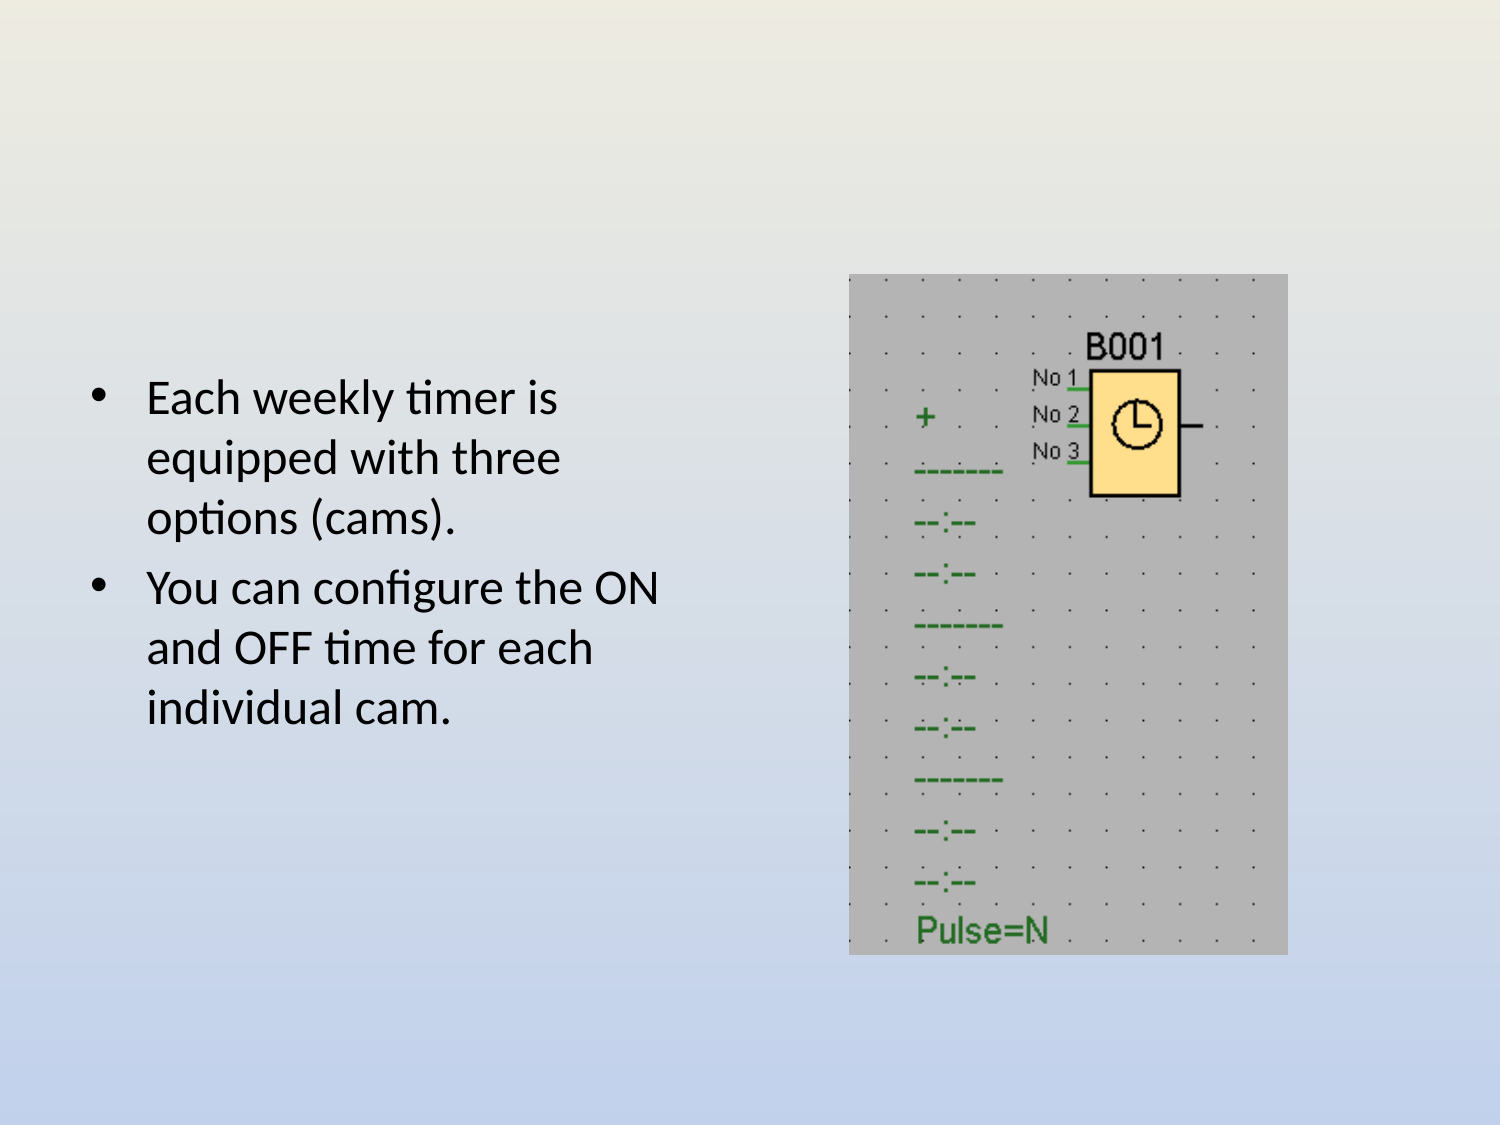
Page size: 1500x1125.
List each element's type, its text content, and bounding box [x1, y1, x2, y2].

picture [849, 274, 1288, 955]
list Each weekly timer is equipped with three options (cams). You can configure the ON and OFF time for each individual cam. [75, 356, 738, 1005]
